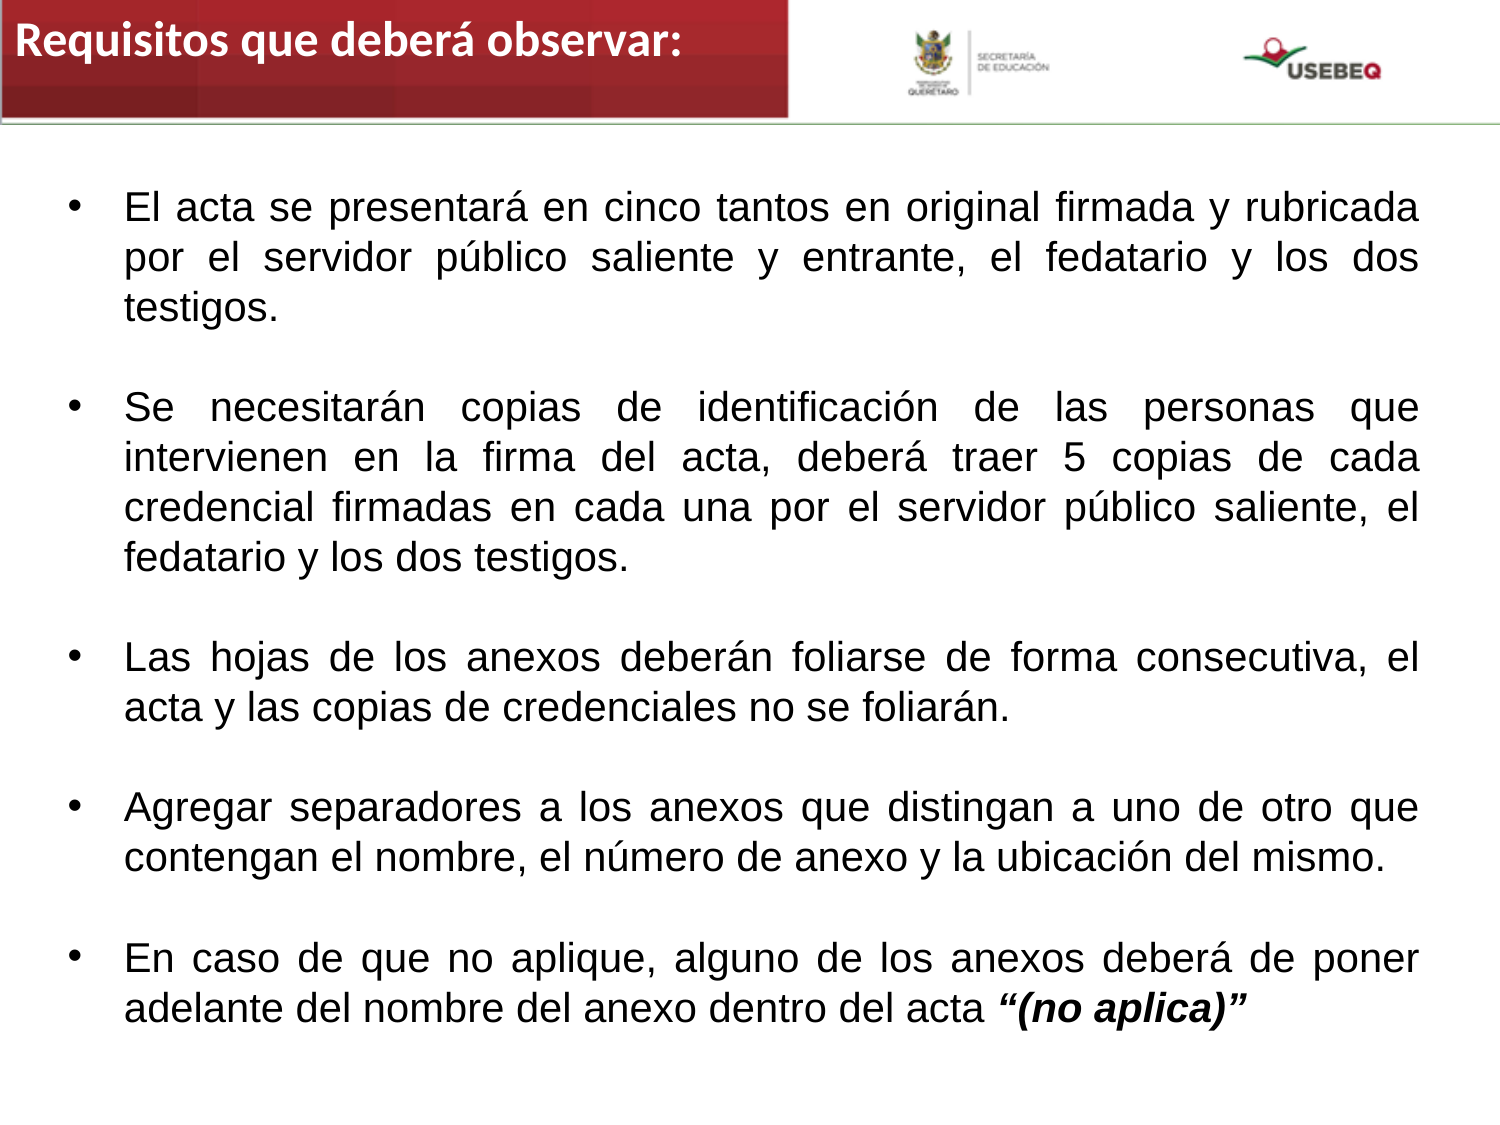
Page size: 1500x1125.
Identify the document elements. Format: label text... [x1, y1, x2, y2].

text_box El acta se presentará en cinco tantos en original firmada y rubricada por el servidor público saliente y entrante, el fedatario y los dos testigos. Se necesitarán copias de identificación de las personas que intervienen en la firma del acta, deberá traer 5 copias de cada credencial firmadas en cada una por el servidor público saliente, el fedatario y los dos testigos. Las hojas de los anexos deberán foliarse de forma consecutiva, el acta y las copias de credenciales no se foliarán. Agregar separadores a los anexos que distingan a uno de otro que contengan el nombre, el número de anexo y la ubicación del mismo. En caso de que no aplique, alguno de los anexos deberá de poner adelante del nombre del anexo dentro del acta “(no aplica)” [52, 172, 1436, 1088]
picture [0, 0, 1500, 125]
